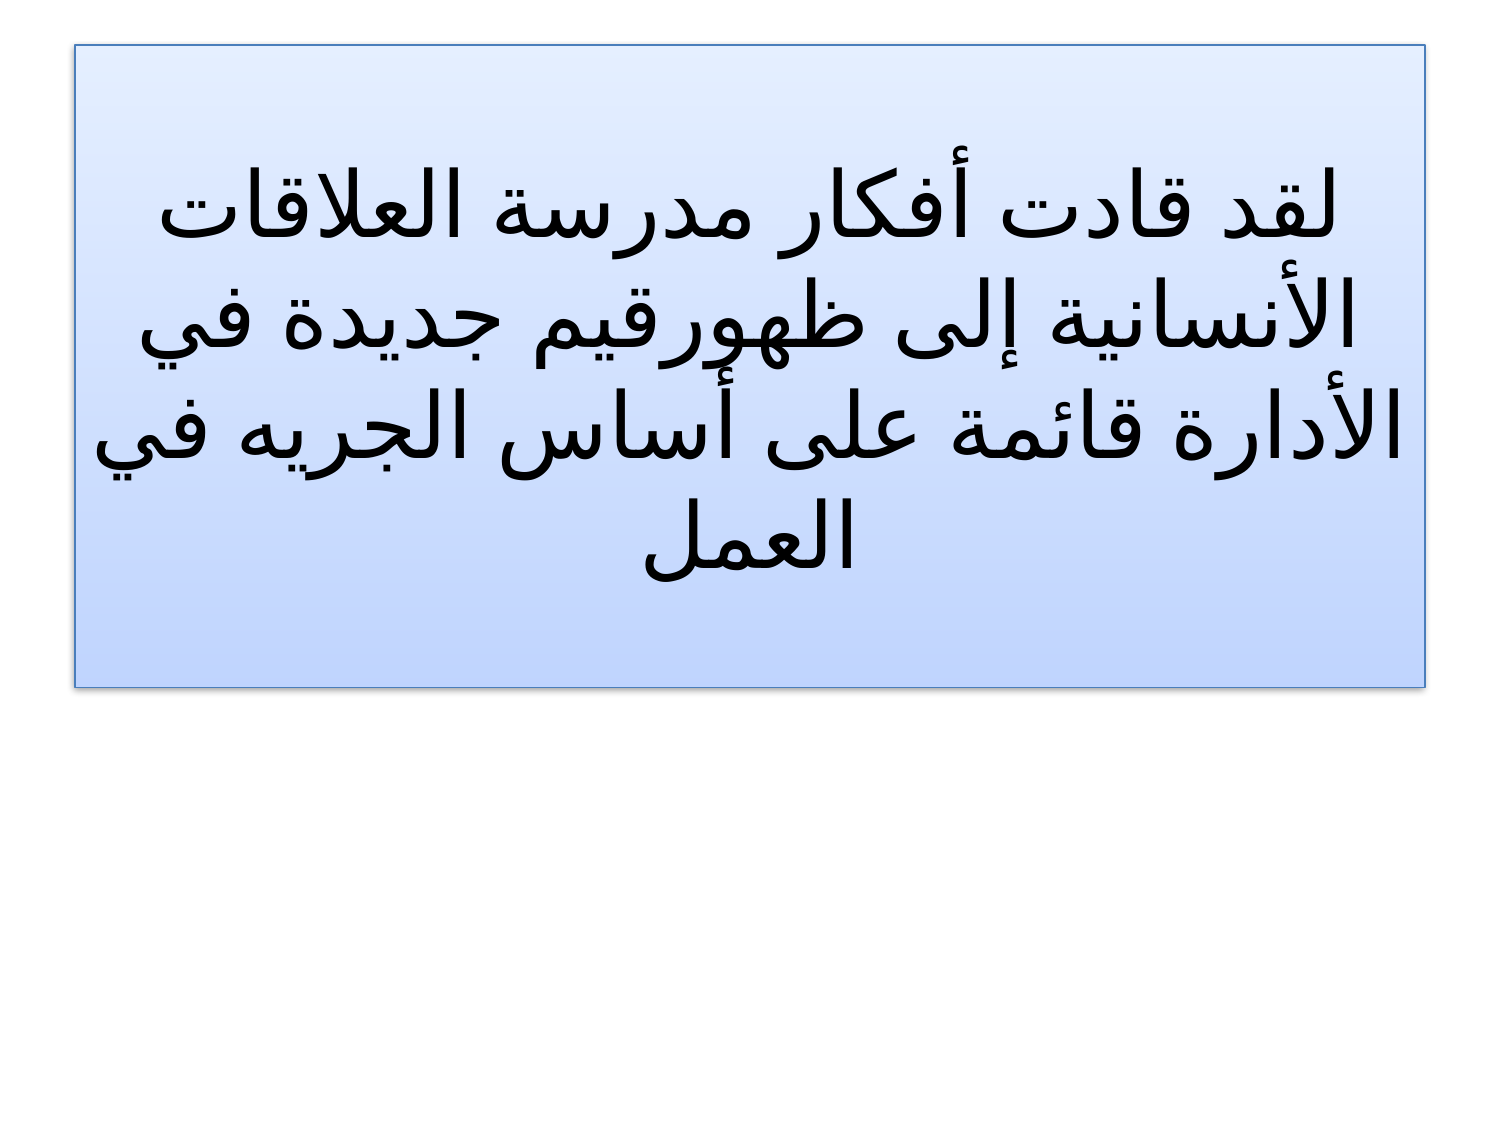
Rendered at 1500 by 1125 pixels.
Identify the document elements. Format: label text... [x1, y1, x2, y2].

title لقد قادت أفكار مدرسة العلاقات الأنسانية إلى ظهورقيم جديدة في الأدارة قائمة على أساس الجريه في العمل [74, 44, 1426, 688]
